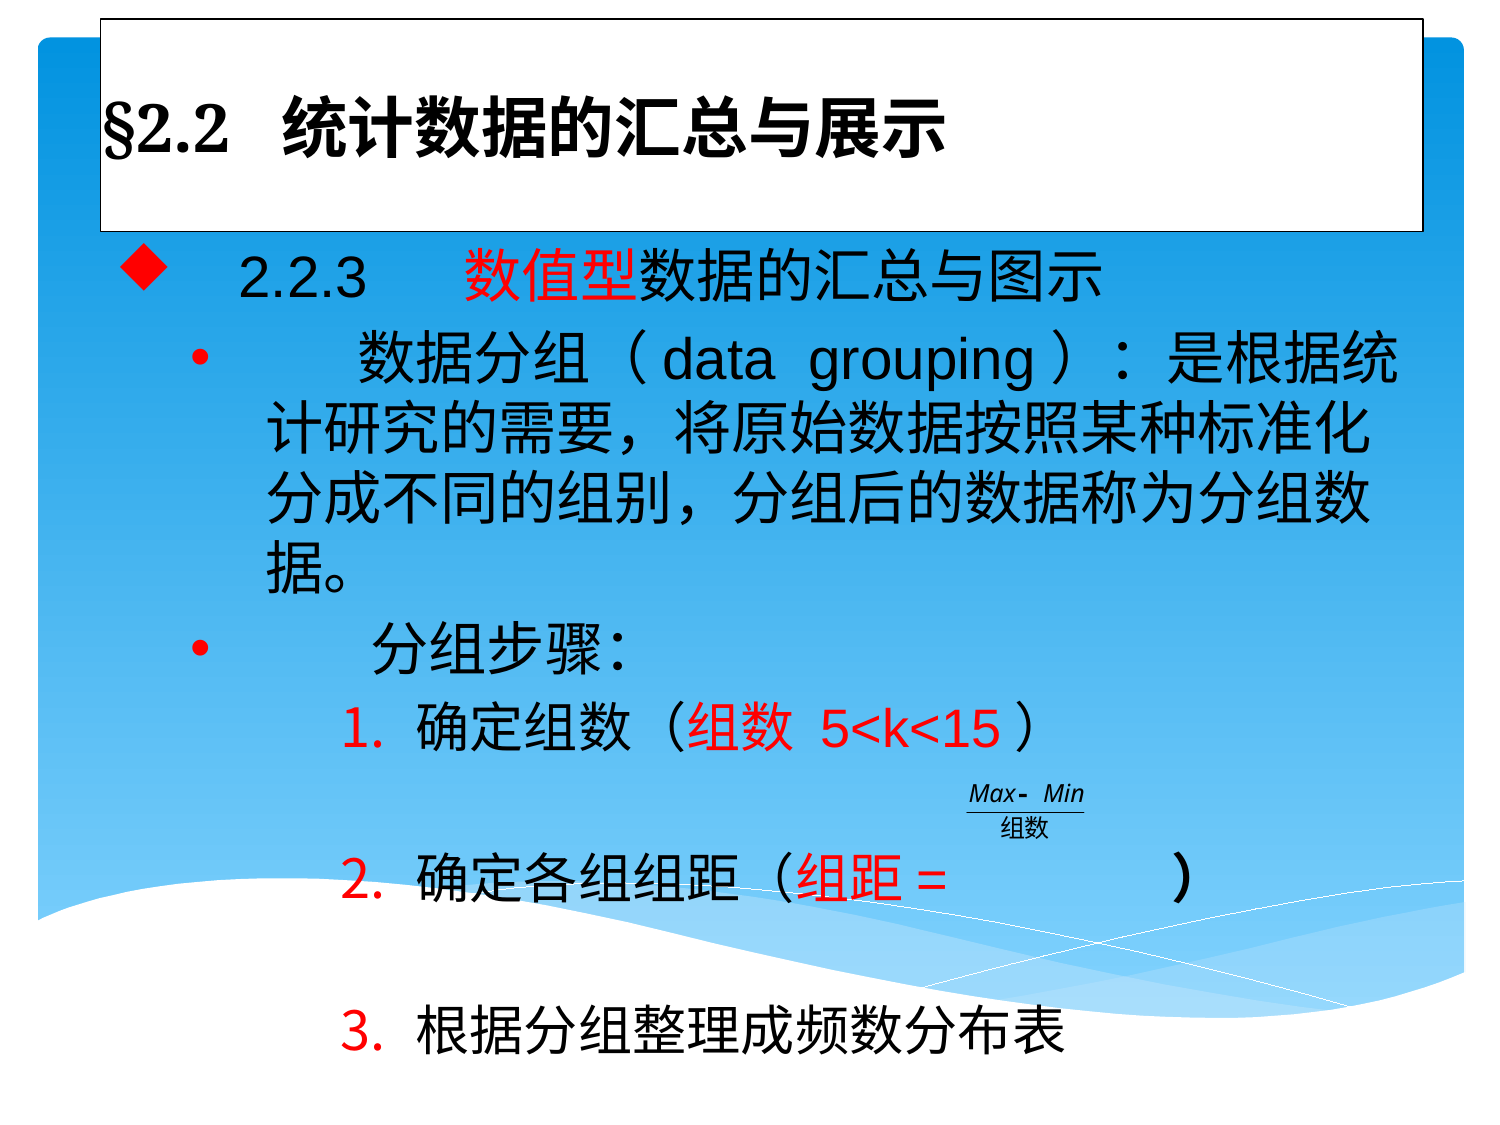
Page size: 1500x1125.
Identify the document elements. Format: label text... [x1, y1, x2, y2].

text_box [962, 774, 1090, 847]
title §2.2 统计数据的汇总与展示 [100, 19, 1424, 232]
subtitle 2.2.3 数值型数据的汇总与图示 数据分组（data grouping）：是根据统计研究的需要，将原始数据按照某种标准化分成不同的组别，分组后的数据称为分组数据。 分组步骤： 确定组数（组数 5<k<15） 确定各组组距（组距= ） 根据分组整理成频数分布表 [100, 232, 1424, 1071]
